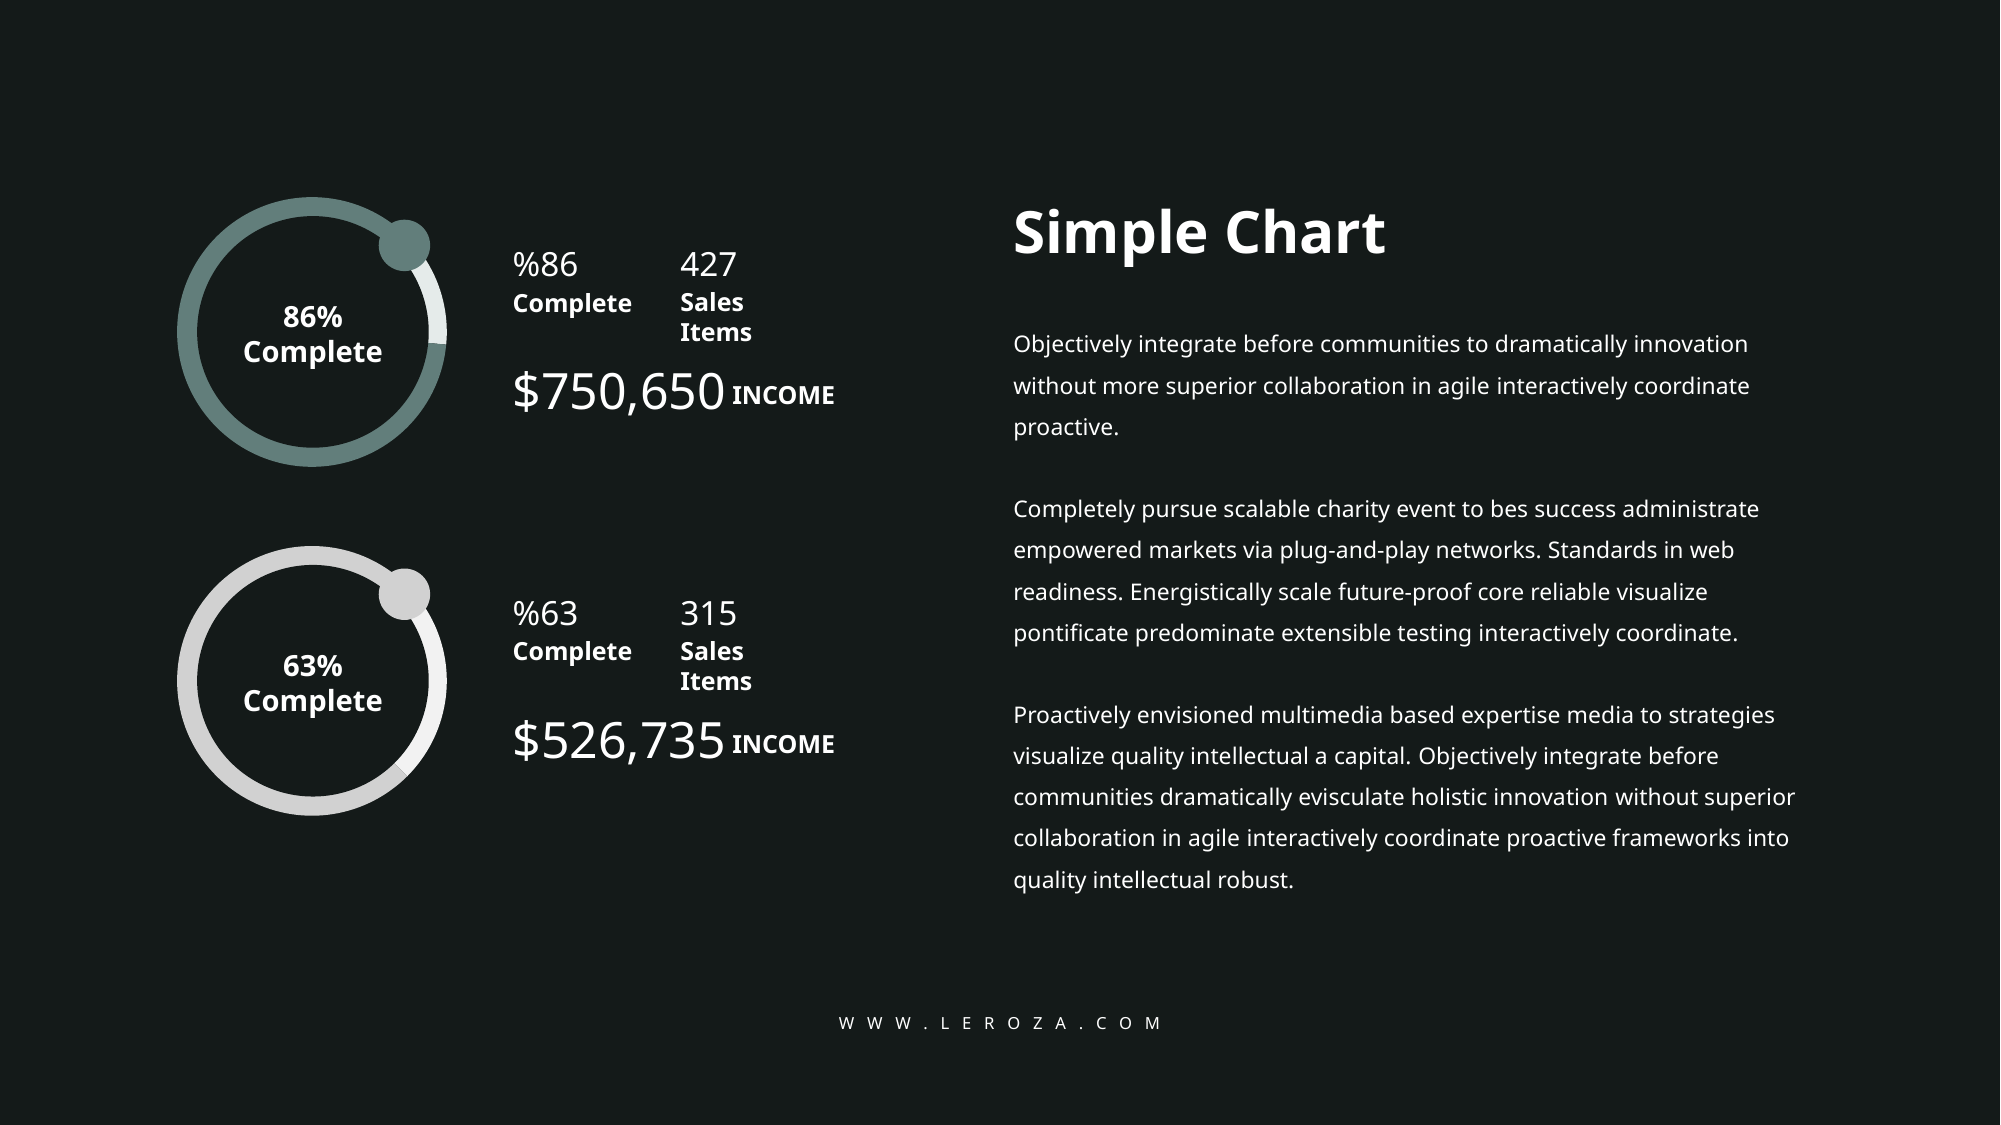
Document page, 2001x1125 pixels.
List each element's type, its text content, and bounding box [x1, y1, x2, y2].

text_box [177, 196, 449, 468]
text_box Objectively integrate before communities to dramatically innovation without more superior collaboration in agile interactively coordinate proactive. Completely pursue scalable charity event to bes success administrate empowered markets via plug-and-play networks. Standards in web readiness. Energistically scale future-proof core reliable visualize pontificate predominate extensible testing interactively coordinate. Proactively envisioned multimedia based expertise media to strategies visualize quality intellectual a capital. Objectively integrate before communities dramatically evisculate holistic innovation without superior collaboration in agile interactively coordinate proactive frameworks into quality intellectual robust. [1013, 316, 1823, 893]
text_box Complete [512, 287, 652, 318]
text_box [177, 545, 449, 817]
text_box 315 [680, 592, 820, 633]
text_box INCOME [732, 379, 849, 410]
text_box %86 [512, 243, 652, 284]
text_box W W W . L E R O Z A . C O M [797, 1012, 1203, 1033]
text_box INCOME [732, 728, 849, 759]
text_box Sales Items [680, 286, 820, 347]
text_box $750,650 [512, 359, 733, 420]
text_box $526,735 [512, 708, 733, 769]
text_box 427 [680, 243, 820, 284]
text_box Sales Items [680, 635, 820, 696]
text_box Complete [512, 635, 652, 666]
text_box %63 [512, 592, 652, 633]
text_box Simple Chart [1013, 202, 1823, 265]
